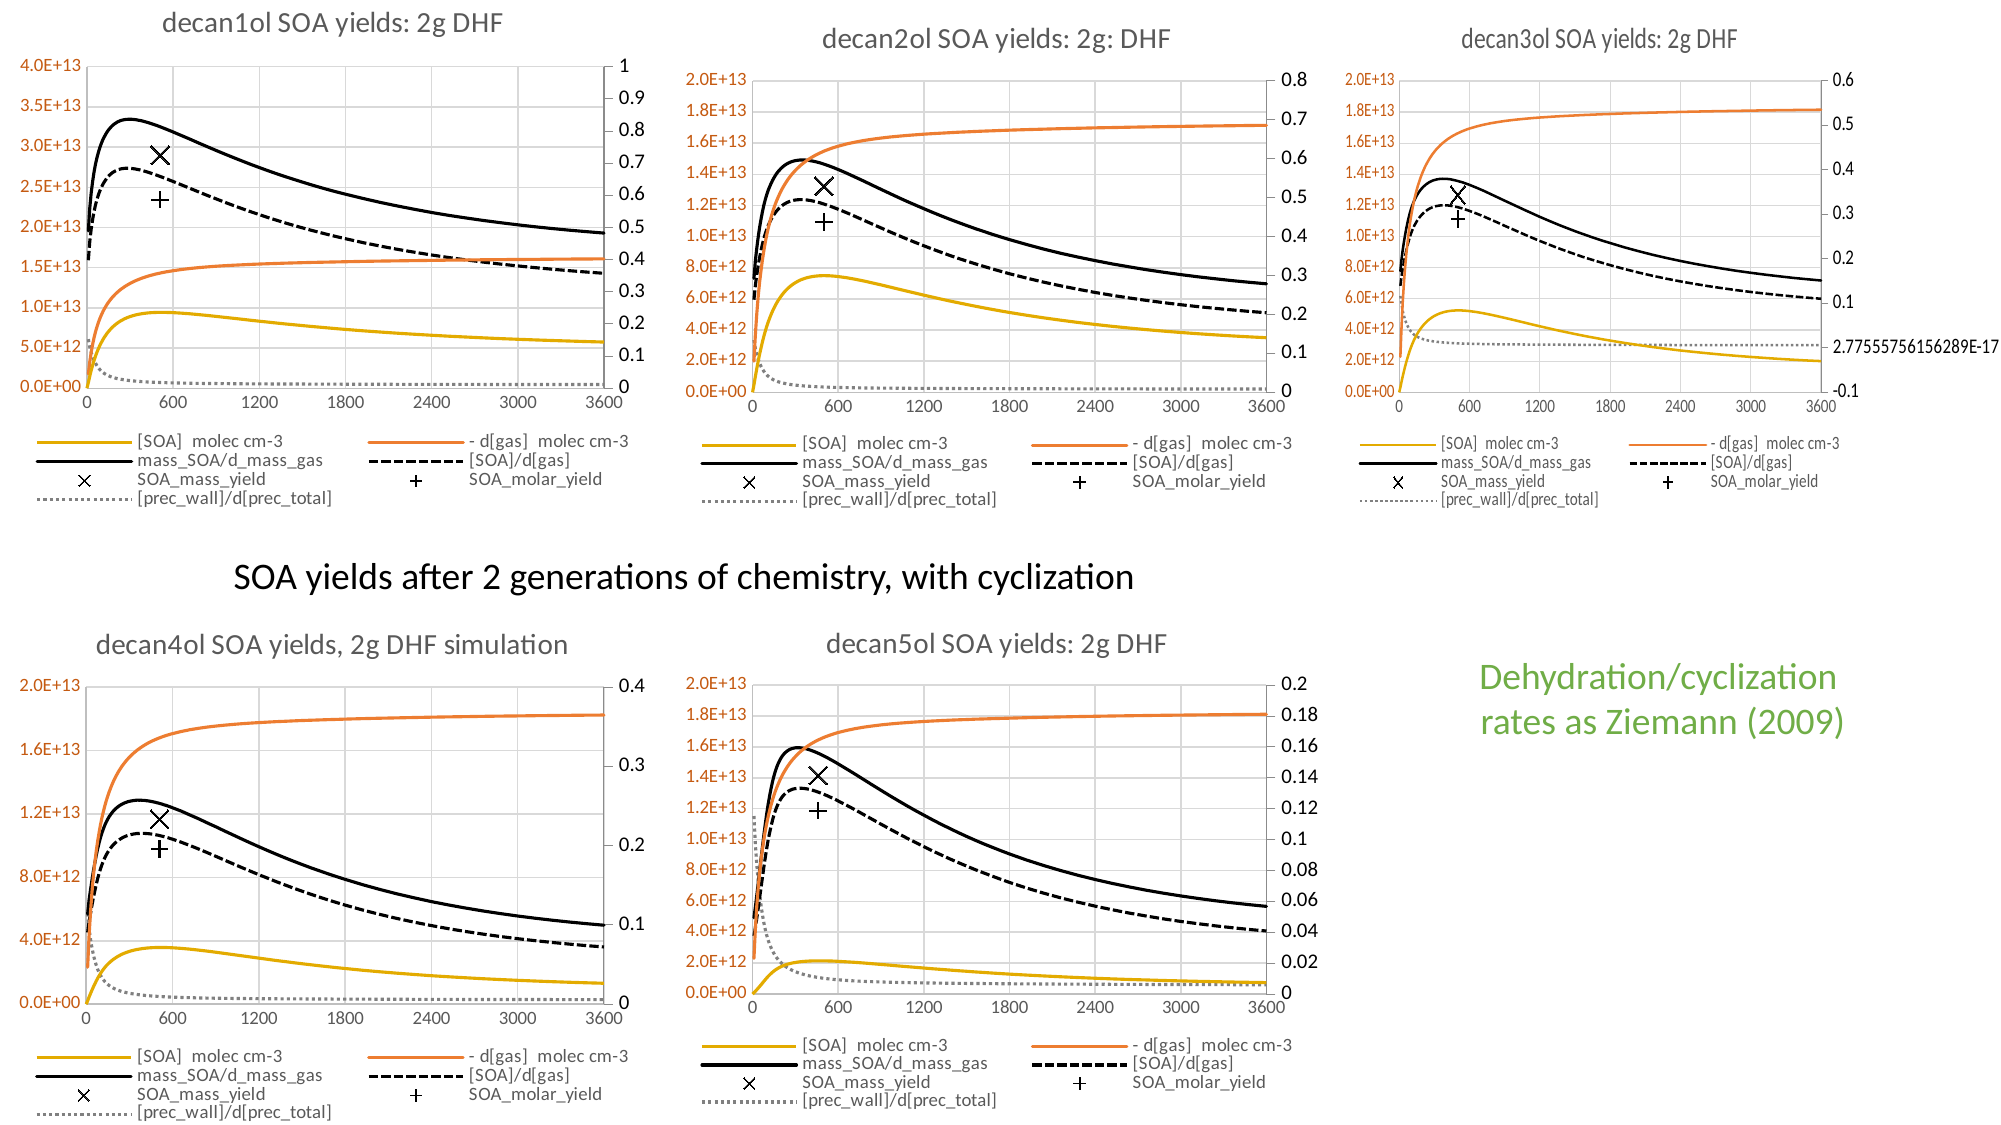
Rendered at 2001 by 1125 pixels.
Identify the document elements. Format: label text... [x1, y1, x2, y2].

text_box Dehydration/cyclization rates as Ziemann (2009) [1452, 644, 1873, 795]
chart [0, 604, 1329, 1125]
text_box SOA yields after 2 generations of chemistry, with cyclization [28, 544, 1341, 604]
chart [0, 0, 2000, 521]
